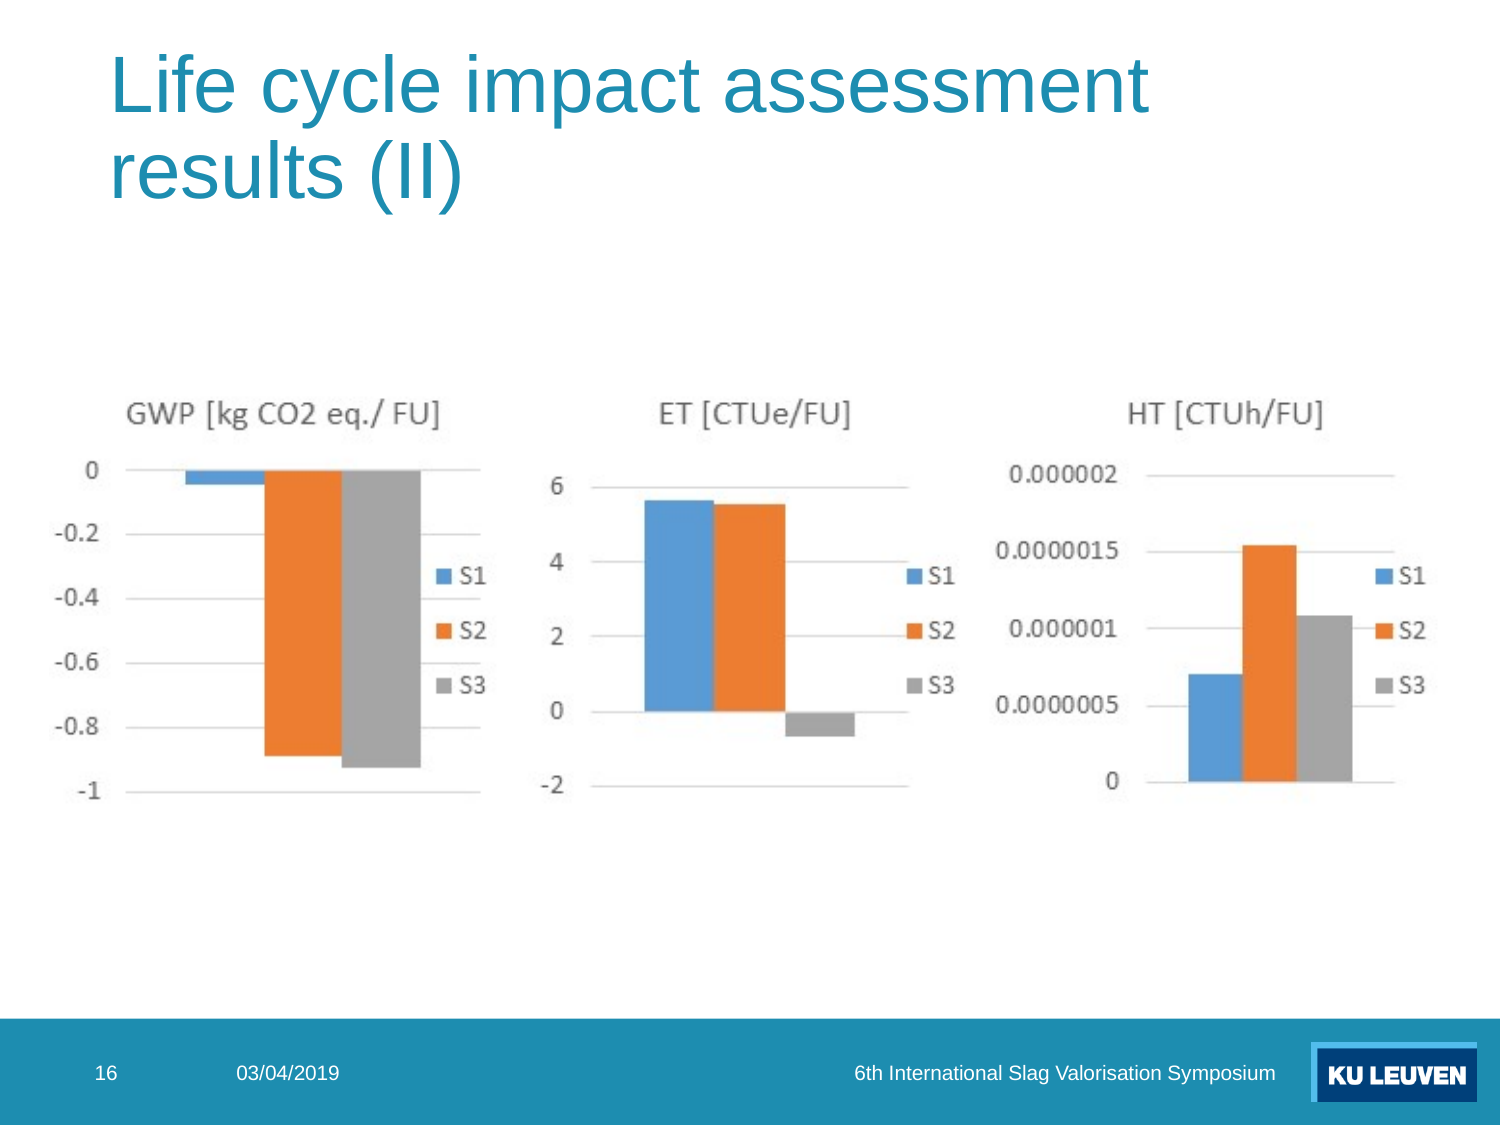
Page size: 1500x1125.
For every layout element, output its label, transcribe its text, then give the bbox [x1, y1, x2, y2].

slide_number 16 [94, 1018, 201, 1125]
picture [1312, 1042, 1477, 1102]
picture [49, 366, 1459, 823]
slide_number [236, 1018, 355, 1125]
footer 6th International Slag Valorisation Symposium [705, 1018, 1312, 1125]
title Life cycle impact assessment results (II) [94, 35, 1406, 225]
